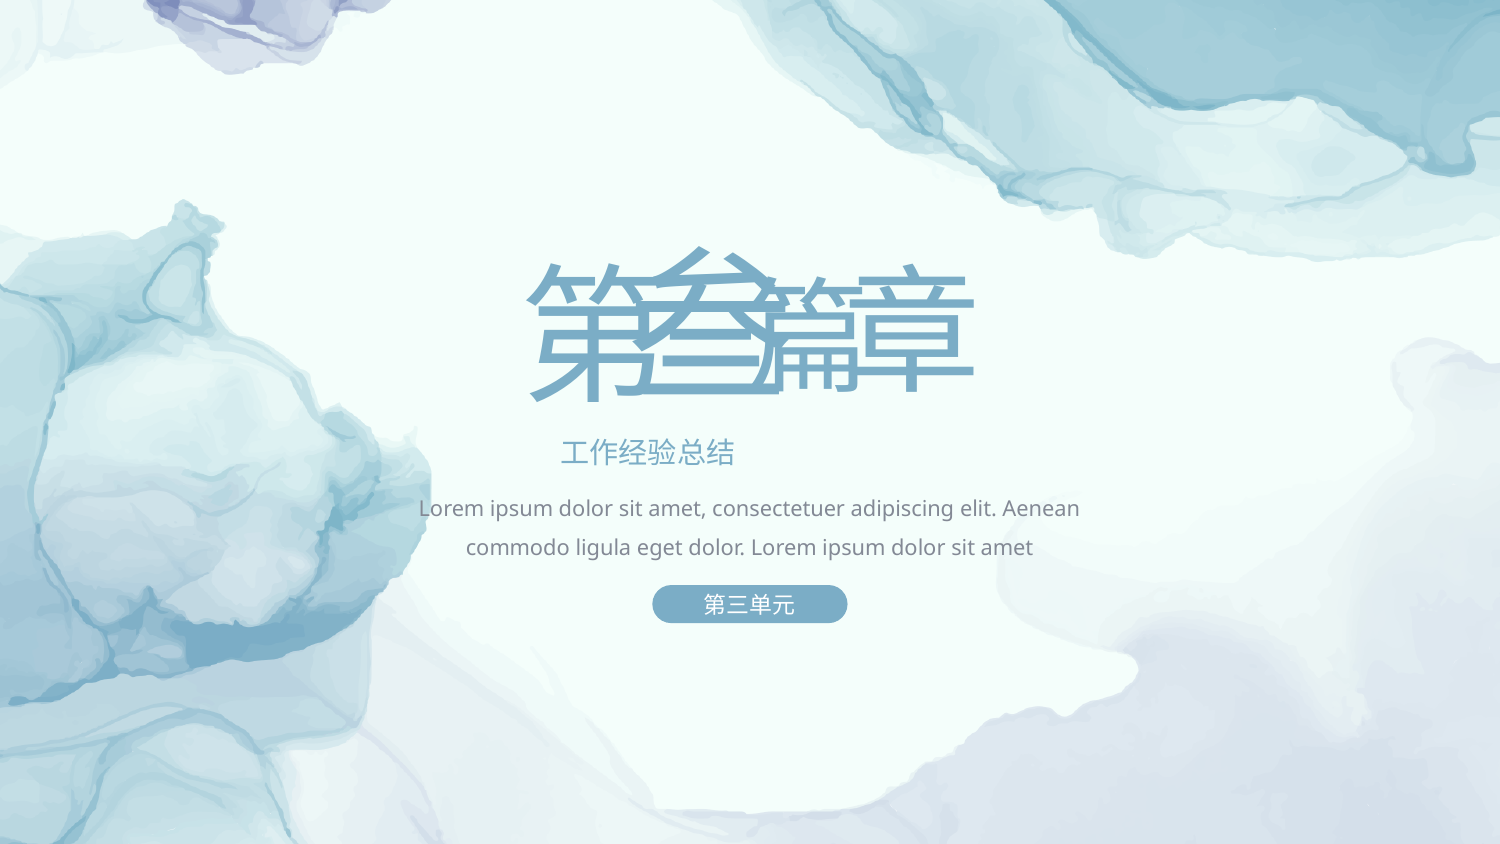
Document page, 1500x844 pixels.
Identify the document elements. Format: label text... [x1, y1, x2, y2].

text_box 第三单元 [652, 585, 848, 624]
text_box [503, 213, 997, 431]
picture [0, 0, 1500, 844]
text_box Lorem ipsum dolor sit amet, consectetuer adipiscing elit. Aenean commodo ligula eget dolor. Lorem ipsum dolor sit amet [394, 473, 1106, 568]
text_box 工作经验总结 [545, 431, 955, 473]
